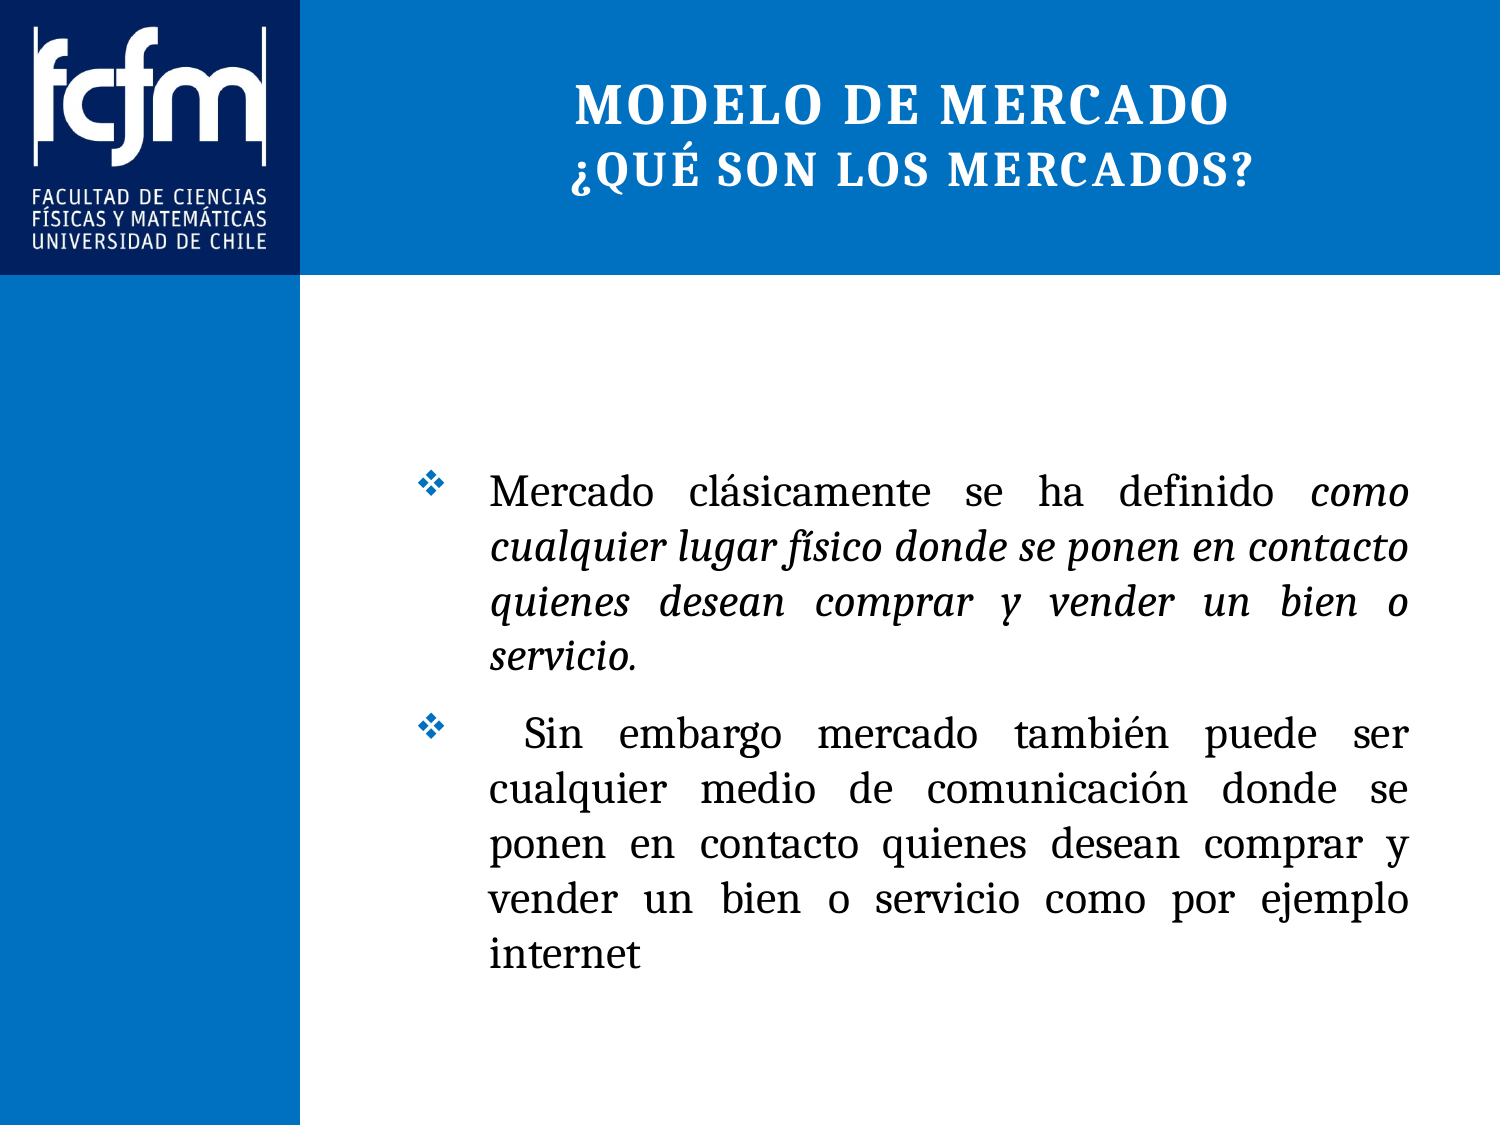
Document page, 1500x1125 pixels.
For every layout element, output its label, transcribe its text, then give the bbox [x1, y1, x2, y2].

list Mercado clásicamente se ha definido como cualquier lugar físico donde se ponen en contacto quienes desean comprar y vender un bien o servicio. Sin embargo mercado también puede ser cualquier medio de comunicación donde se ponen en contacto quienes desean comprar y vender un bien o servicio como por ejemplo internet [399, 375, 1425, 1005]
picture [29, 18, 272, 254]
title Modelo de mercado ¿qué son los mercados? [399, 37, 1425, 225]
